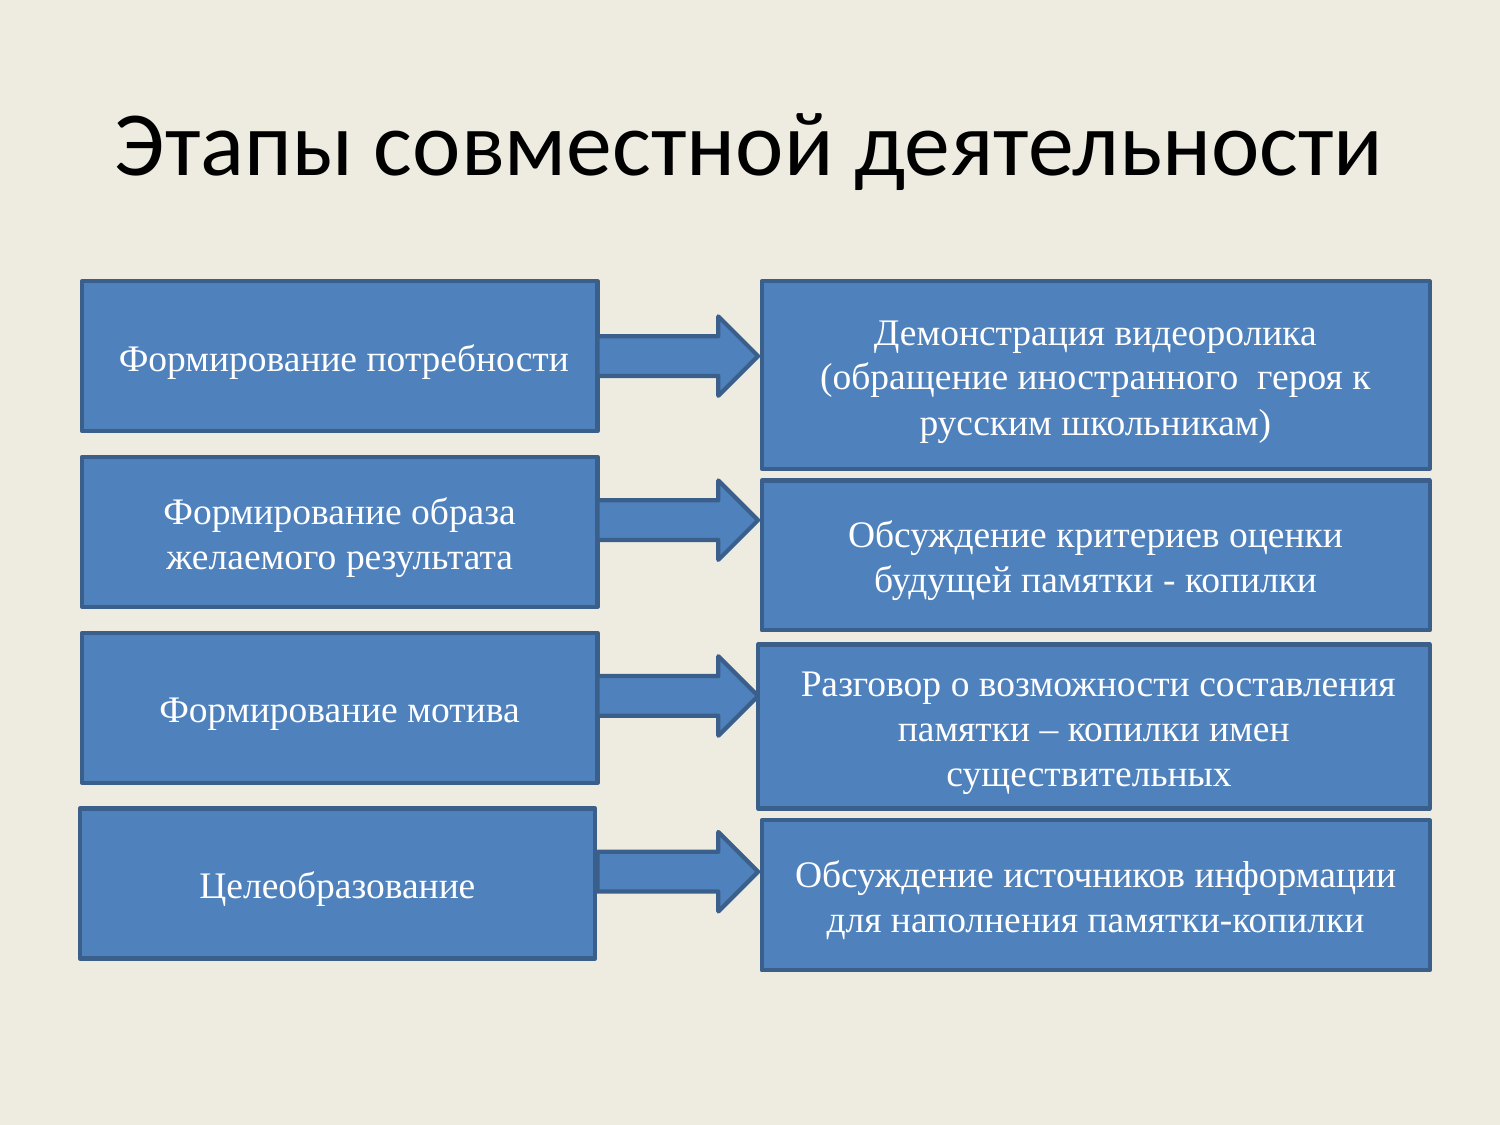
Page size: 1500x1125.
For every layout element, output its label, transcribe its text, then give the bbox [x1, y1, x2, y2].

text_box Формирование мотива [80, 631, 600, 785]
text_box [595, 654, 756, 738]
text_box Демонстрация видеоролика (обращение иностранного героя к русским школьникам) [760, 279, 1432, 471]
text_box [595, 478, 760, 562]
text_box Разговор о возможности составления памятки – копилки имен существительных [756, 642, 1432, 811]
text_box [595, 314, 760, 398]
text_box Формирование потребности [80, 279, 600, 433]
text_box [595, 830, 761, 914]
text_box Обсуждение источников информации для наполнения памятки-копилки [760, 818, 1432, 972]
text_box Целеобразование [78, 806, 597, 961]
text_box Формирование образа желаемого результата [80, 455, 600, 609]
text_box Обсуждение критериев оценки будущей памятки - копилки [760, 478, 1432, 632]
title Этапы совместной деятельности [75, 45, 1425, 233]
